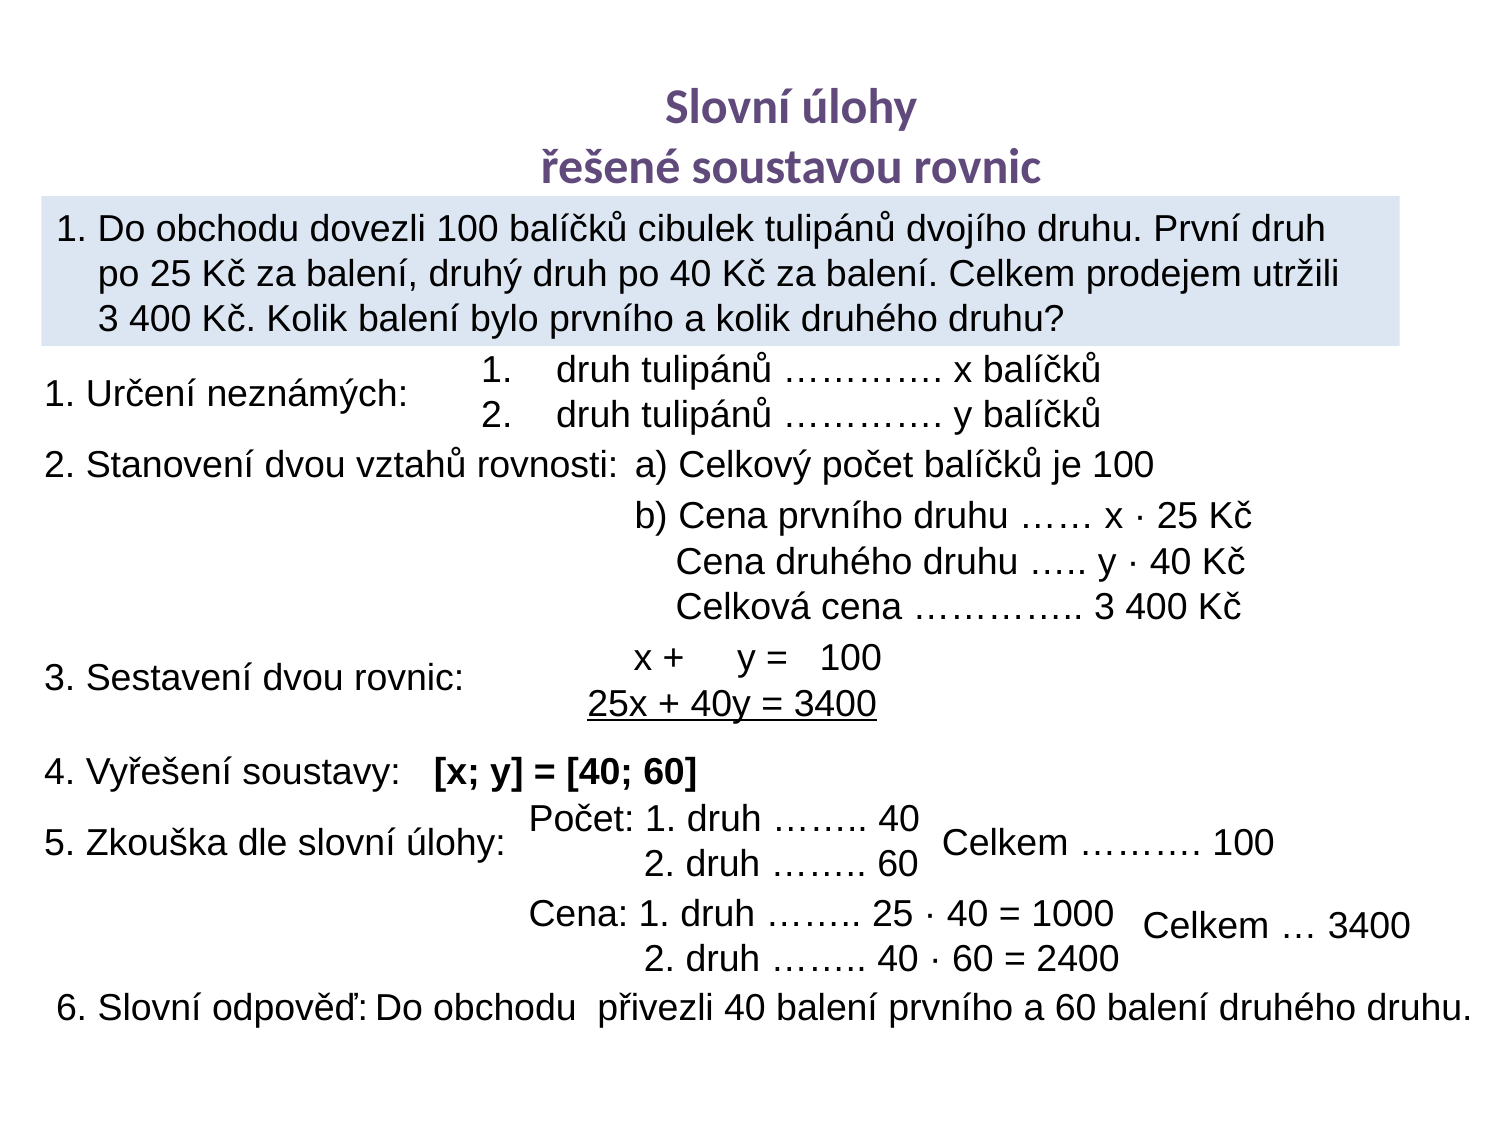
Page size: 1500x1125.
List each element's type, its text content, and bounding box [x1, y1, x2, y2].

text_box 3. Sestavení dvou rovnic: [29, 645, 538, 705]
text_box Celkem … 3400 [1128, 893, 1436, 953]
text_box 1. Určení neznámých: [29, 361, 467, 422]
text_box b) Cena prvního druhu …… x · 25 Kč Cena druhého druhu ….. y · 40 Kč Celková cena ………….. 3 400 Kč [608, 479, 1376, 635]
text_box 1. Do obchodu dovezli 100 balíčků cibulek tulipánů dvojího druhu. První druh po 25 Kč za balení, druhý druh po 40 Kč za balení. Celkem prodejem utržili 3 400 Kč. Kolik balení bylo prvního a kolik druhého druhu? [41, 196, 1400, 346]
text_box Počet: 1. druh …….. 40 2. druh …….. 60 [513, 786, 939, 881]
text_box Do obchodu přivezli 40 balení prvního a 60 balení druhého druhu. [360, 975, 1500, 1036]
text_box 5. Zkouška dle slovní úlohy: [29, 810, 513, 871]
text_box x + y = 100 25x + 40y = 3400 [572, 621, 1081, 732]
text_box 2. Stanovení dvou vztahů rovnosti: [29, 432, 620, 493]
text_box Cena: 1. druh …….. 25 · 40 = 1000 2. druh …….. 40 · 60 = 2400 [513, 881, 1140, 975]
text_box a) Celkový počet balíčků je 100 [620, 432, 1306, 479]
text_box 4. Vyřešení soustavy: [29, 739, 419, 800]
text_box druh tulipánů …………. x balíčků druh tulipánů …………. y balíčků [466, 338, 1329, 443]
text_box Slovní úlohy řešené soustavou rovnic [301, 66, 1282, 247]
text_box Celkem ………. 100 [927, 810, 1353, 871]
text_box 6. Slovní odpověď: [41, 975, 360, 1036]
text_box [x; y] = [40; 60] [419, 739, 750, 800]
